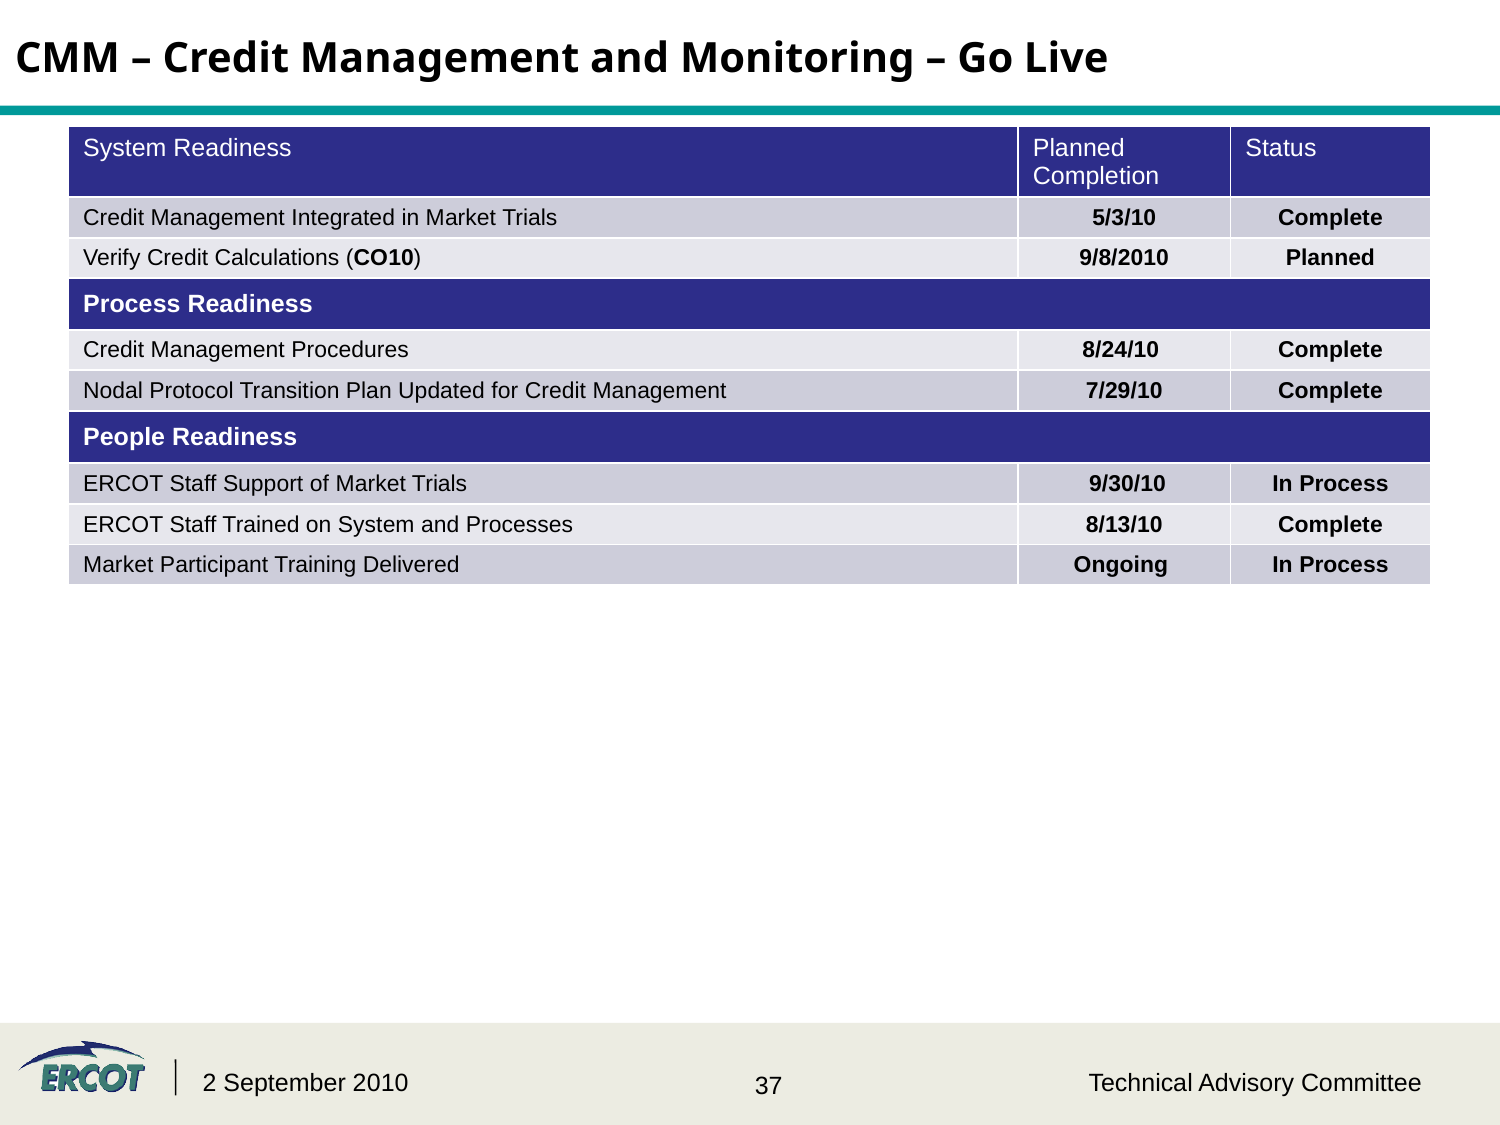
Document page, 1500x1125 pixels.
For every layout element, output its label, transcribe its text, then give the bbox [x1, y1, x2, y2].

table_cell 8/13/10 [1019, 505, 1230, 544]
table_cell ERCOT Staff Support of Market Trials [69, 464, 1017, 503]
table_cell Complete [1231, 198, 1430, 237]
table_cell 8/24/10 [1019, 331, 1230, 369]
table_cell 5/3/10 [1019, 198, 1230, 237]
table_cell 9/30/10 [1019, 464, 1230, 503]
footer Technical Advisory Committee [1024, 1059, 1438, 1125]
table_cell Market Participant Training Delivered [69, 545, 1017, 584]
table_cell Nodal Protocol Transition Plan Updated for Credit Management [69, 371, 1017, 410]
table_cell Complete [1231, 371, 1430, 410]
picture [10, 1031, 151, 1111]
table_cell 7/29/10 [1019, 371, 1230, 410]
table_header Status [1231, 127, 1430, 196]
table_cell Verify Credit Calculations (CO10) [69, 239, 1017, 277]
table_cell ERCOT Staff Trained on System and Processes [69, 505, 1017, 544]
table_header Planned Completion [1019, 127, 1230, 196]
table_cell 9/8/2010 [1019, 239, 1230, 277]
table_cell Complete [1231, 331, 1430, 369]
table_cell Planned [1231, 239, 1430, 277]
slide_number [187, 1059, 538, 1125]
table_header System Readiness [69, 127, 1017, 196]
table_cell Process Readiness [69, 279, 1430, 329]
table_cell Credit Management Integrated in Market Trials [69, 198, 1017, 237]
table_cell Complete [1231, 505, 1430, 544]
table_cell In Process [1231, 545, 1430, 584]
table_cell In Process [1231, 464, 1430, 503]
table_cell Credit Management Procedures [69, 331, 1017, 369]
table_cell People Readiness [69, 412, 1430, 462]
table_cell Ongoing [1019, 545, 1230, 584]
text_box CMM – Credit Management and Monitoring – Go Live [0, 0, 1500, 113]
